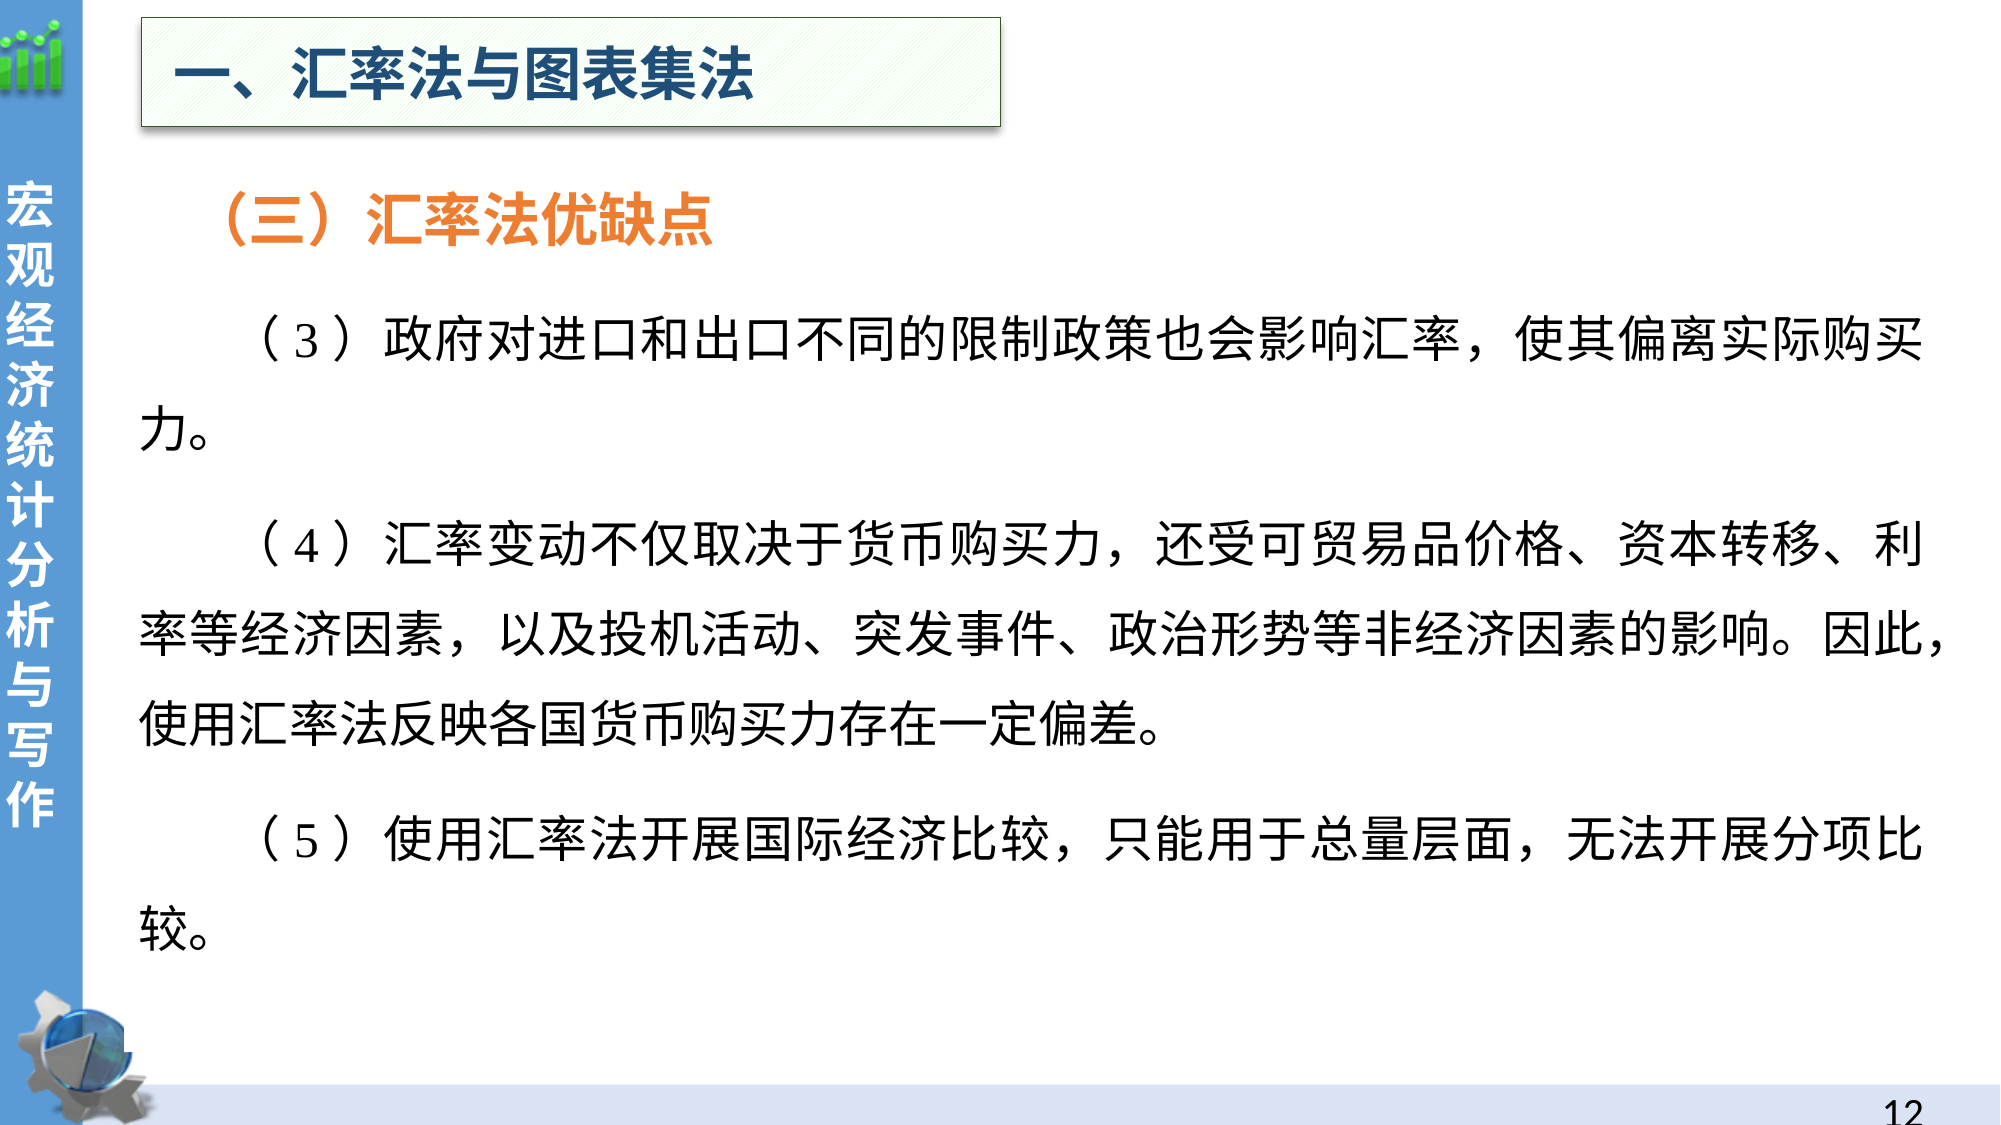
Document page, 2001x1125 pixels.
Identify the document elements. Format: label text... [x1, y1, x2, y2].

picture [0, 0, 2001, 1125]
text_box （三）汇率法优缺点 （3）政府对进口和出口不同的限制政策也会影响汇率，使其偏离实际购买力。 （4）汇率变动不仅取决于货币购买力，还受可贸易品价格、资本转移、利率等经济因素，以及投机活动、突发事件、政治形势等非经济因素的影响。因此，使用汇率法反映各国货币购买力存在一定偏差。 （5）使用汇率法开展国际经济比较，只能用于总量层面，无法开展分项比较。 [124, 140, 1940, 1053]
text_box 11 [1786, 1085, 1940, 1125]
text_box 一、汇率法与图表集法 [141, 17, 1000, 127]
